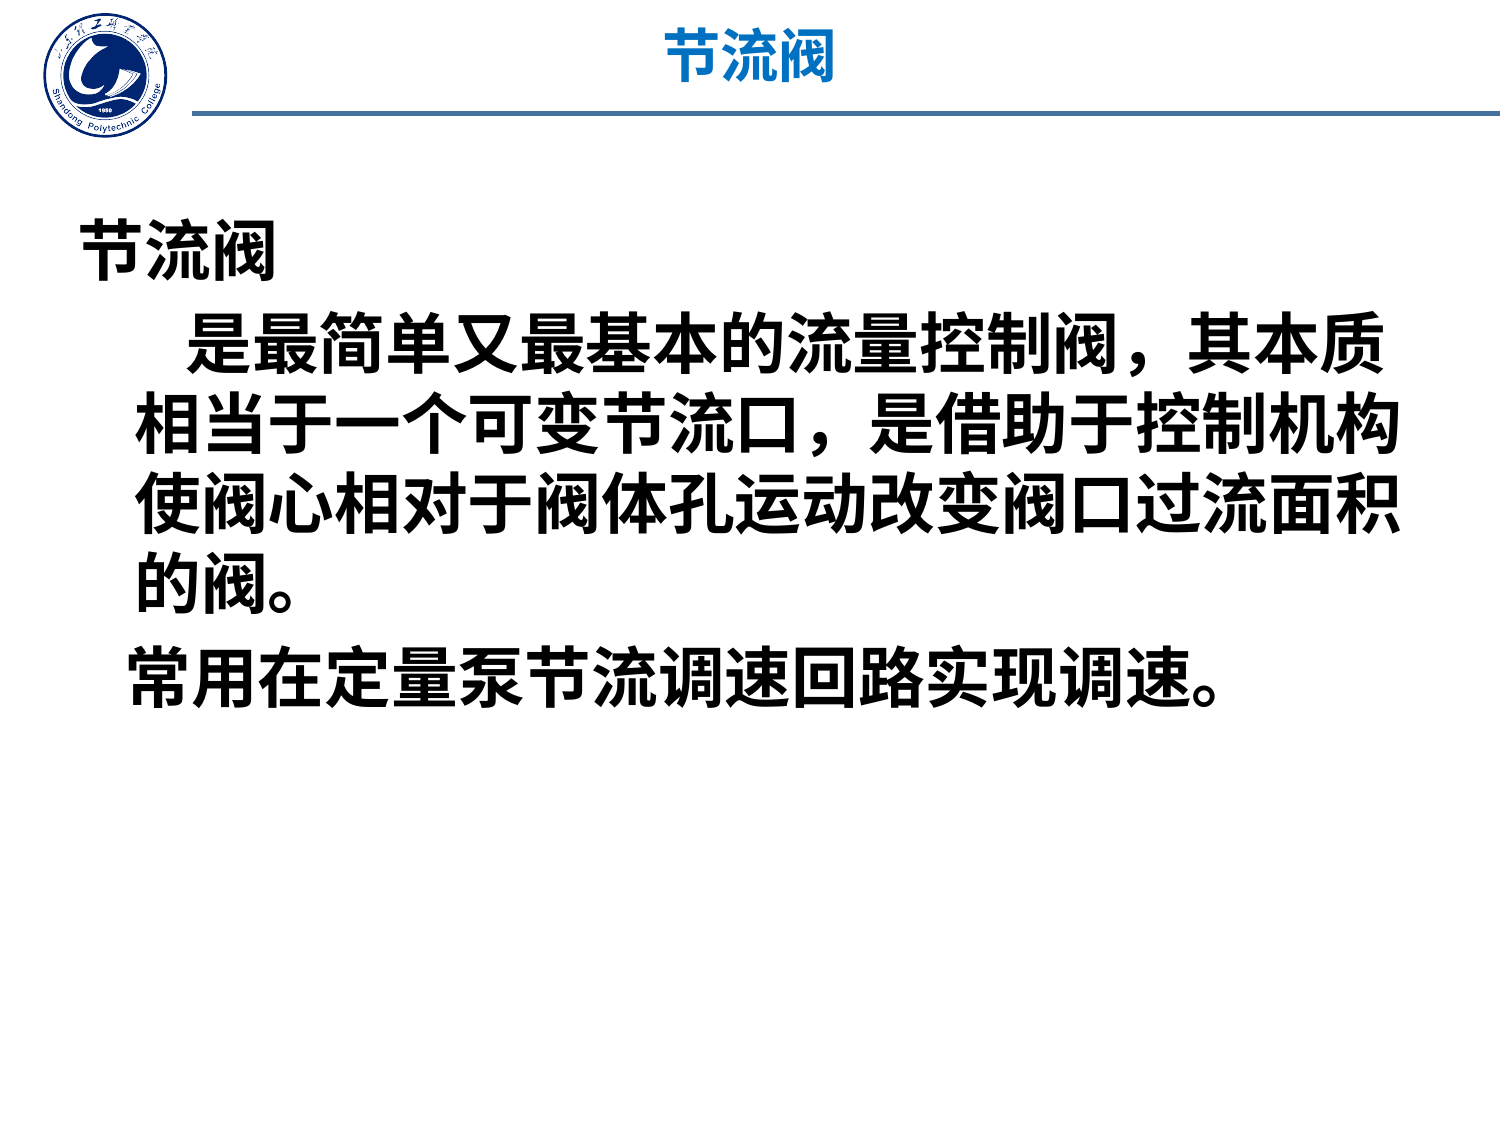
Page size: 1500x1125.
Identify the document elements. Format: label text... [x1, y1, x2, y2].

text_box 节流阀 [178, 11, 1322, 97]
picture [43, 7, 174, 138]
text_box 节流阀 是最简单又最基本的流量控制阀，其本质相当于一个可变节流口，是借助于控制机构使阀心相对于阀体孔运动改变阀口过流面积的阀。 常用在定量泵节流调速回路实现调速。 [63, 201, 1464, 1052]
